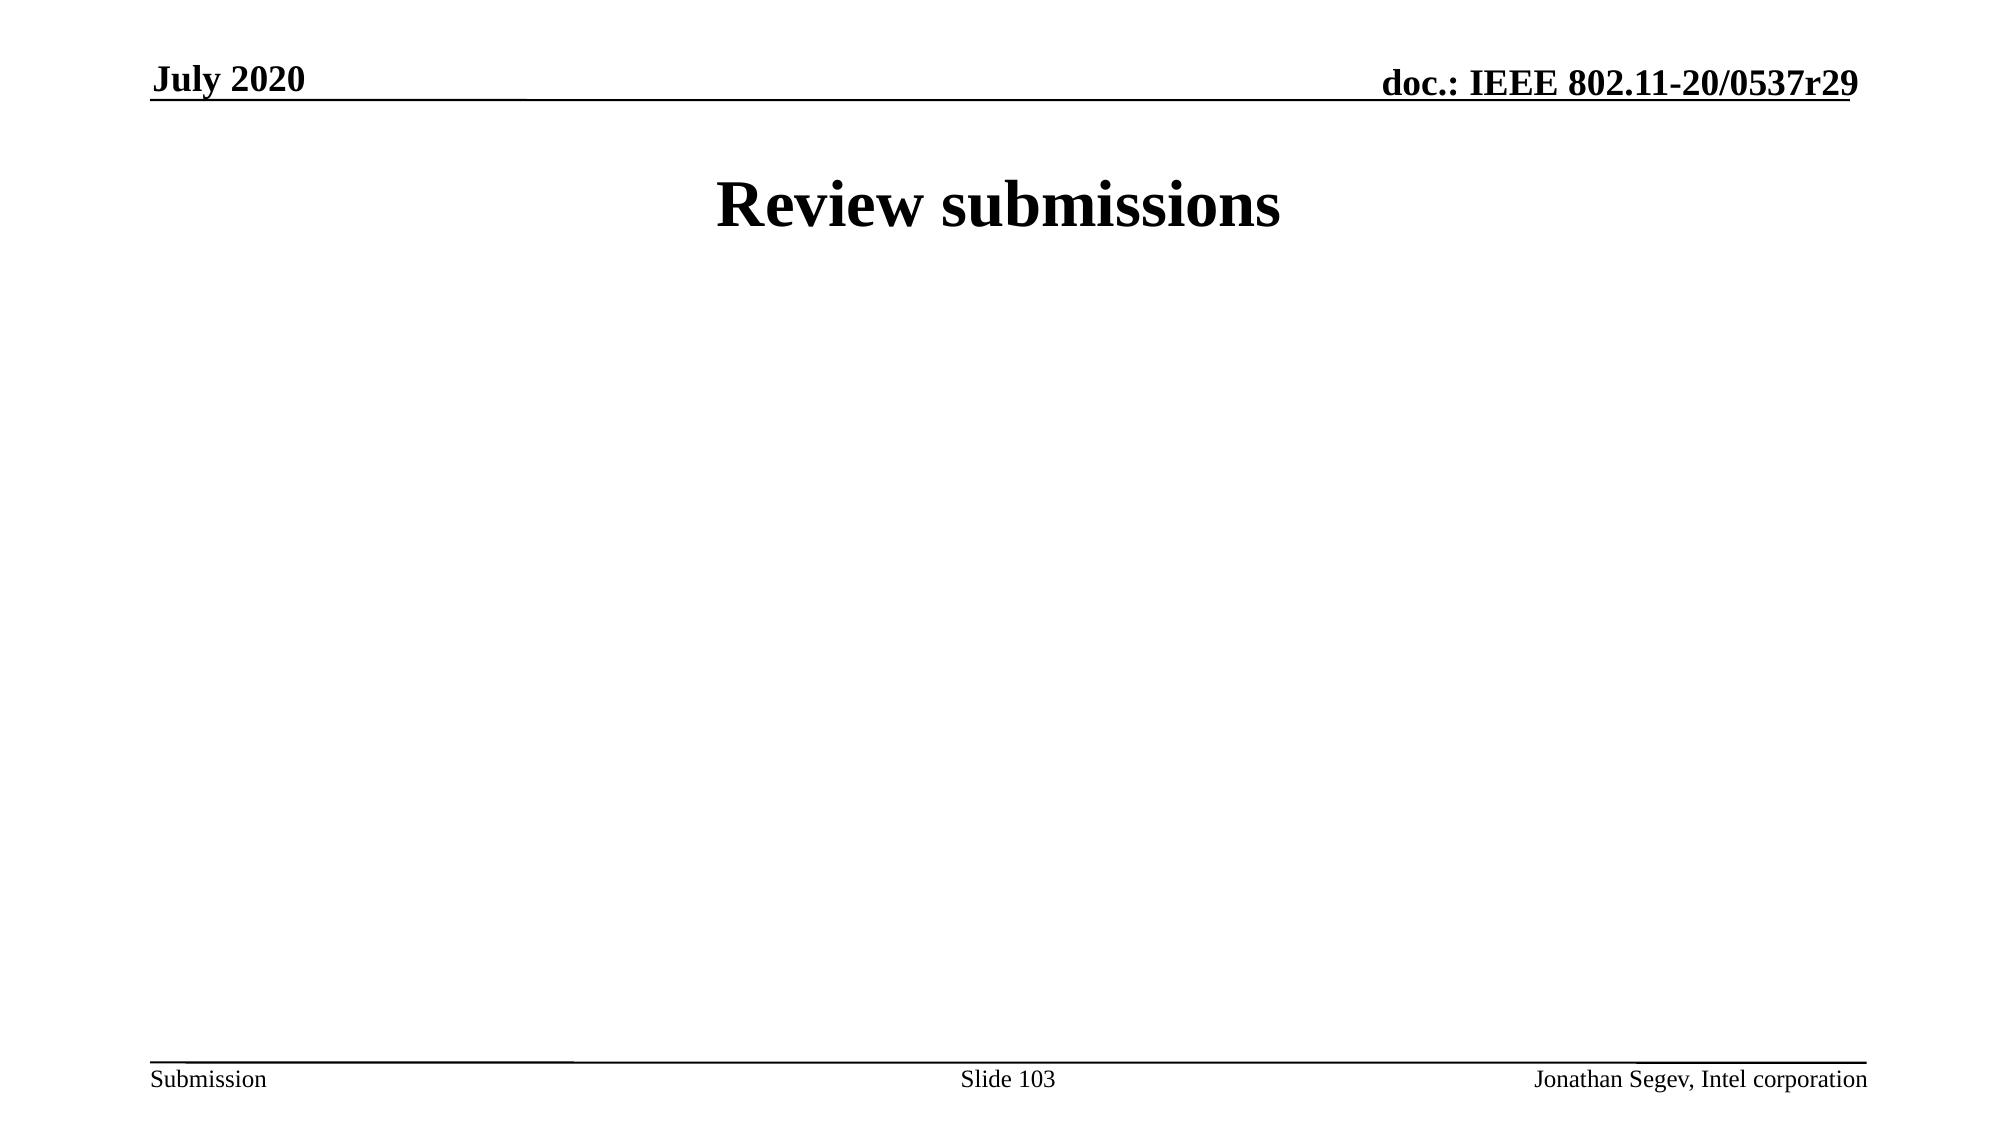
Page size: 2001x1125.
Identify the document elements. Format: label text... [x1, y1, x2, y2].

slide_number Slide 103 [950, 1061, 1067, 1123]
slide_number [152, 54, 563, 100]
footer Jonathan Segev, Intel corporation [1171, 1061, 1869, 1093]
title Review submissions [149, 112, 1850, 288]
